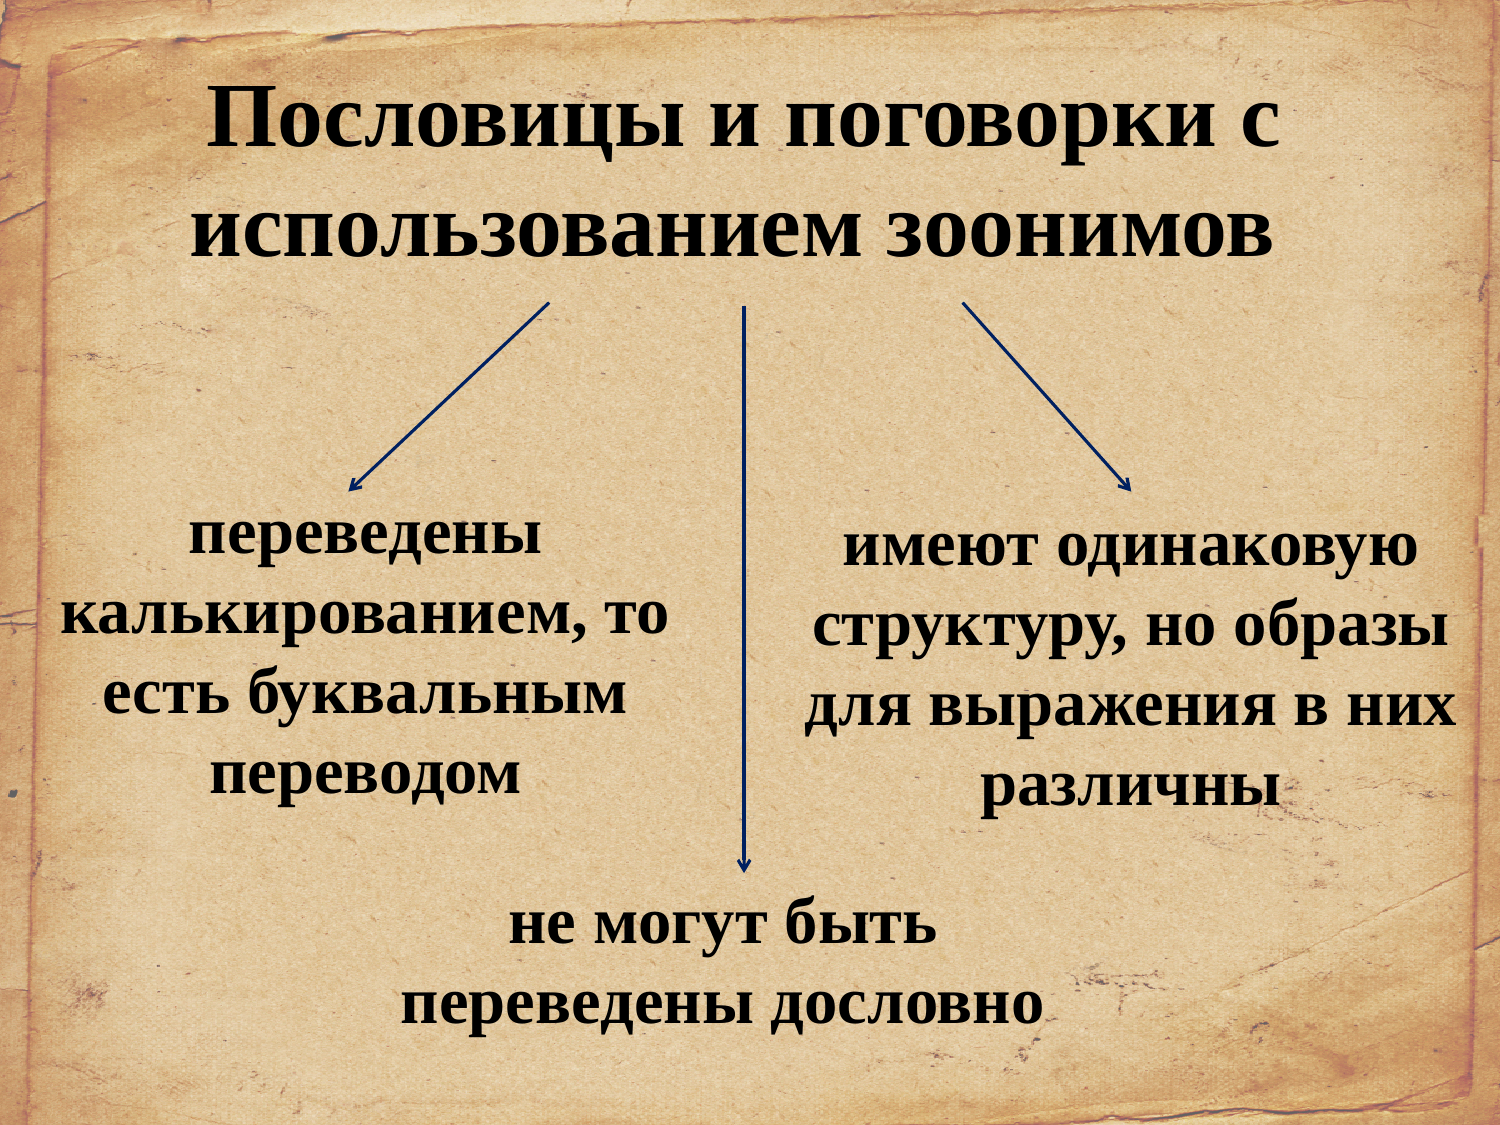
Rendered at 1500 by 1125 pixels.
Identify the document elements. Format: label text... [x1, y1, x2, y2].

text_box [348, 302, 550, 492]
text_box переведены калькированием, то есть буквальным переводом [33, 479, 699, 815]
text_box имеют одинаковую структуру, но образы для выражения в них различны [756, 491, 1500, 827]
text_box не могут быть переведены дословно [348, 869, 1099, 1045]
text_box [962, 302, 1132, 492]
text_box Пословицы и поговорки с использованием зоонимов [29, 47, 1459, 283]
